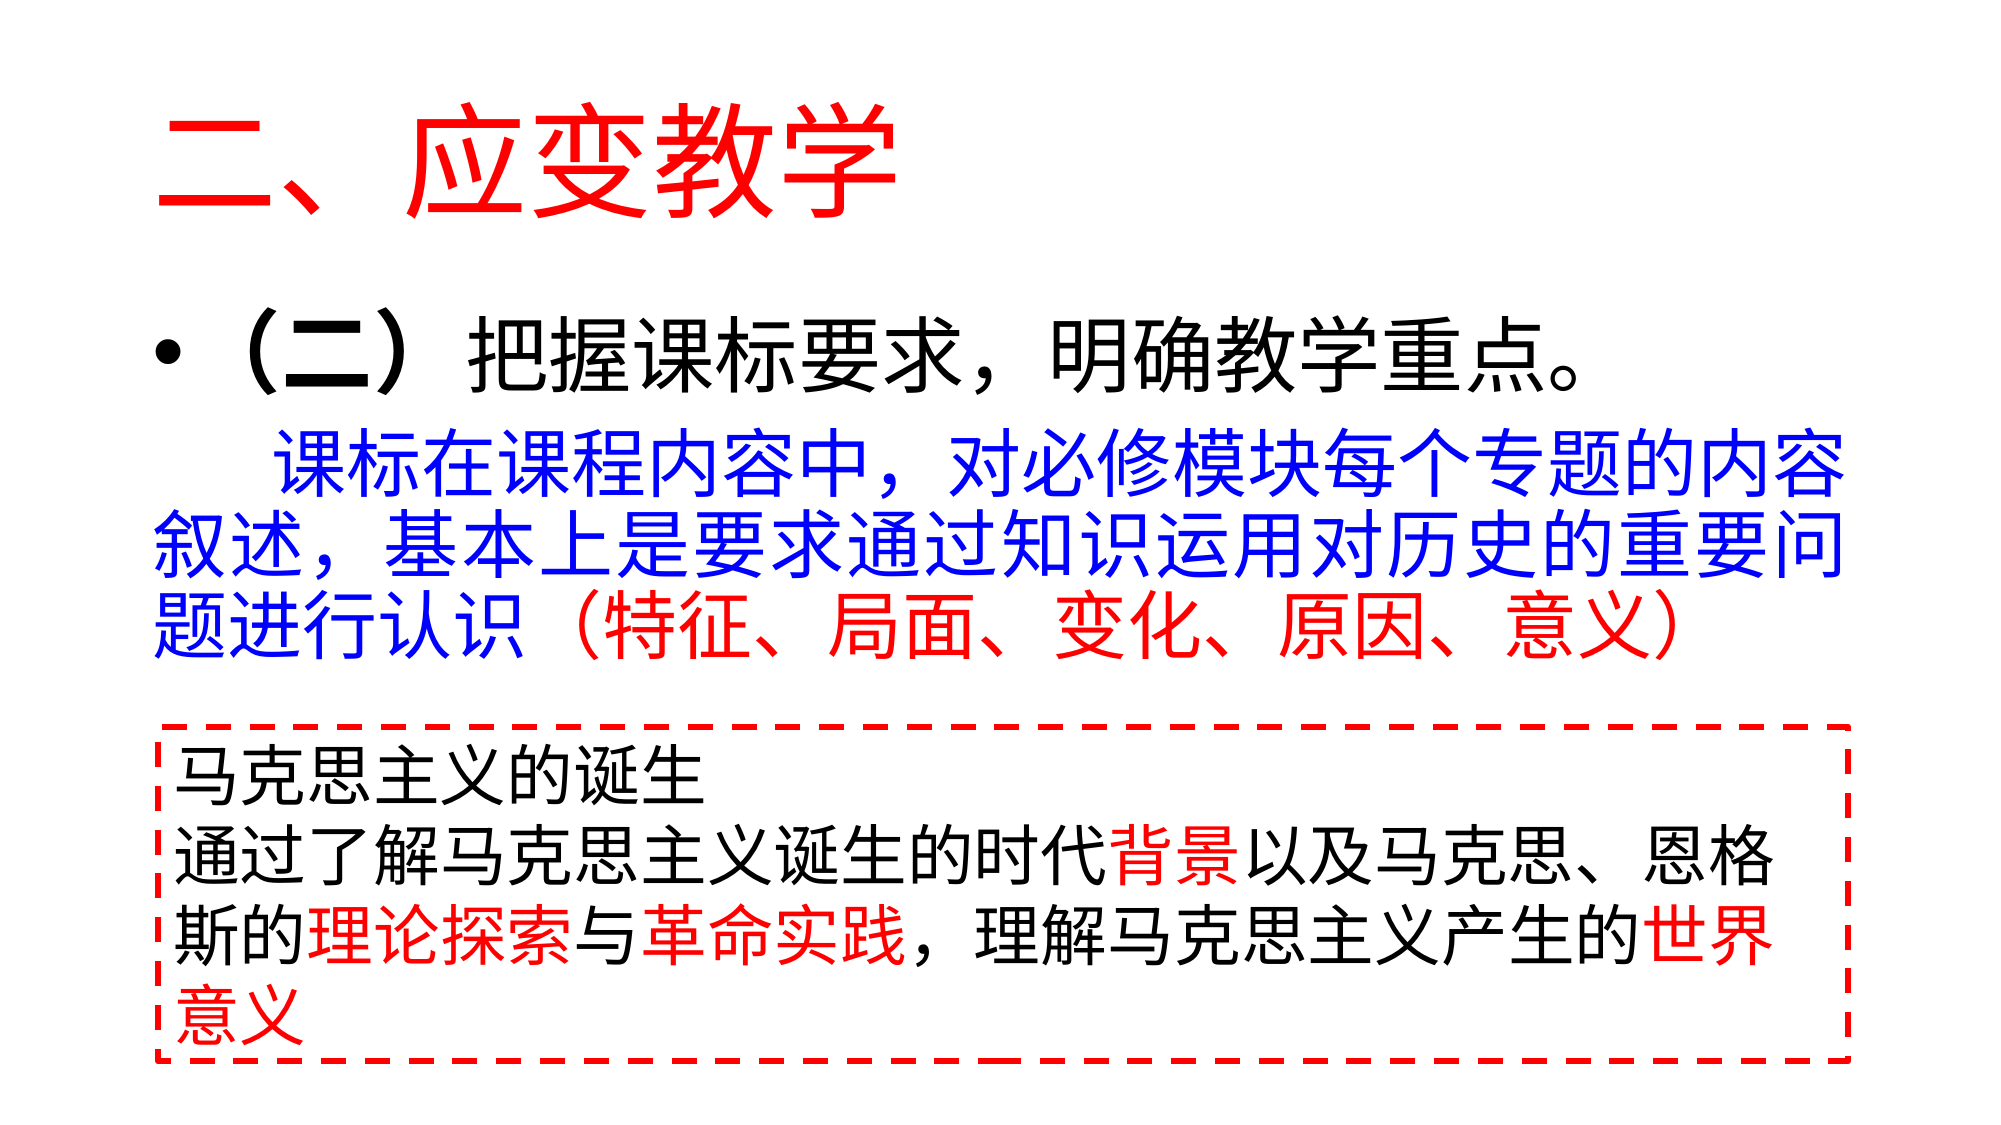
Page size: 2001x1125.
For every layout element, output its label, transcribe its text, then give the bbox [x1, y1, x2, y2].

title 二、应变教学 [137, 59, 1863, 278]
list （二）把握课标要求，明确教学重点。 课标在课程内容中，对必修模块每个专题的内容叙述，基本上是要求通过知识运用对历史的重要问题进行认识（特征、局面、变化、原因、意义） [137, 299, 1863, 1014]
text_box 马克思主义的诞生 通过了解马克思主义诞生的时代背景以及马克思、恩格斯的理论探索与革命实践，理解马克思主义产生的世界意义 [158, 726, 1849, 1062]
